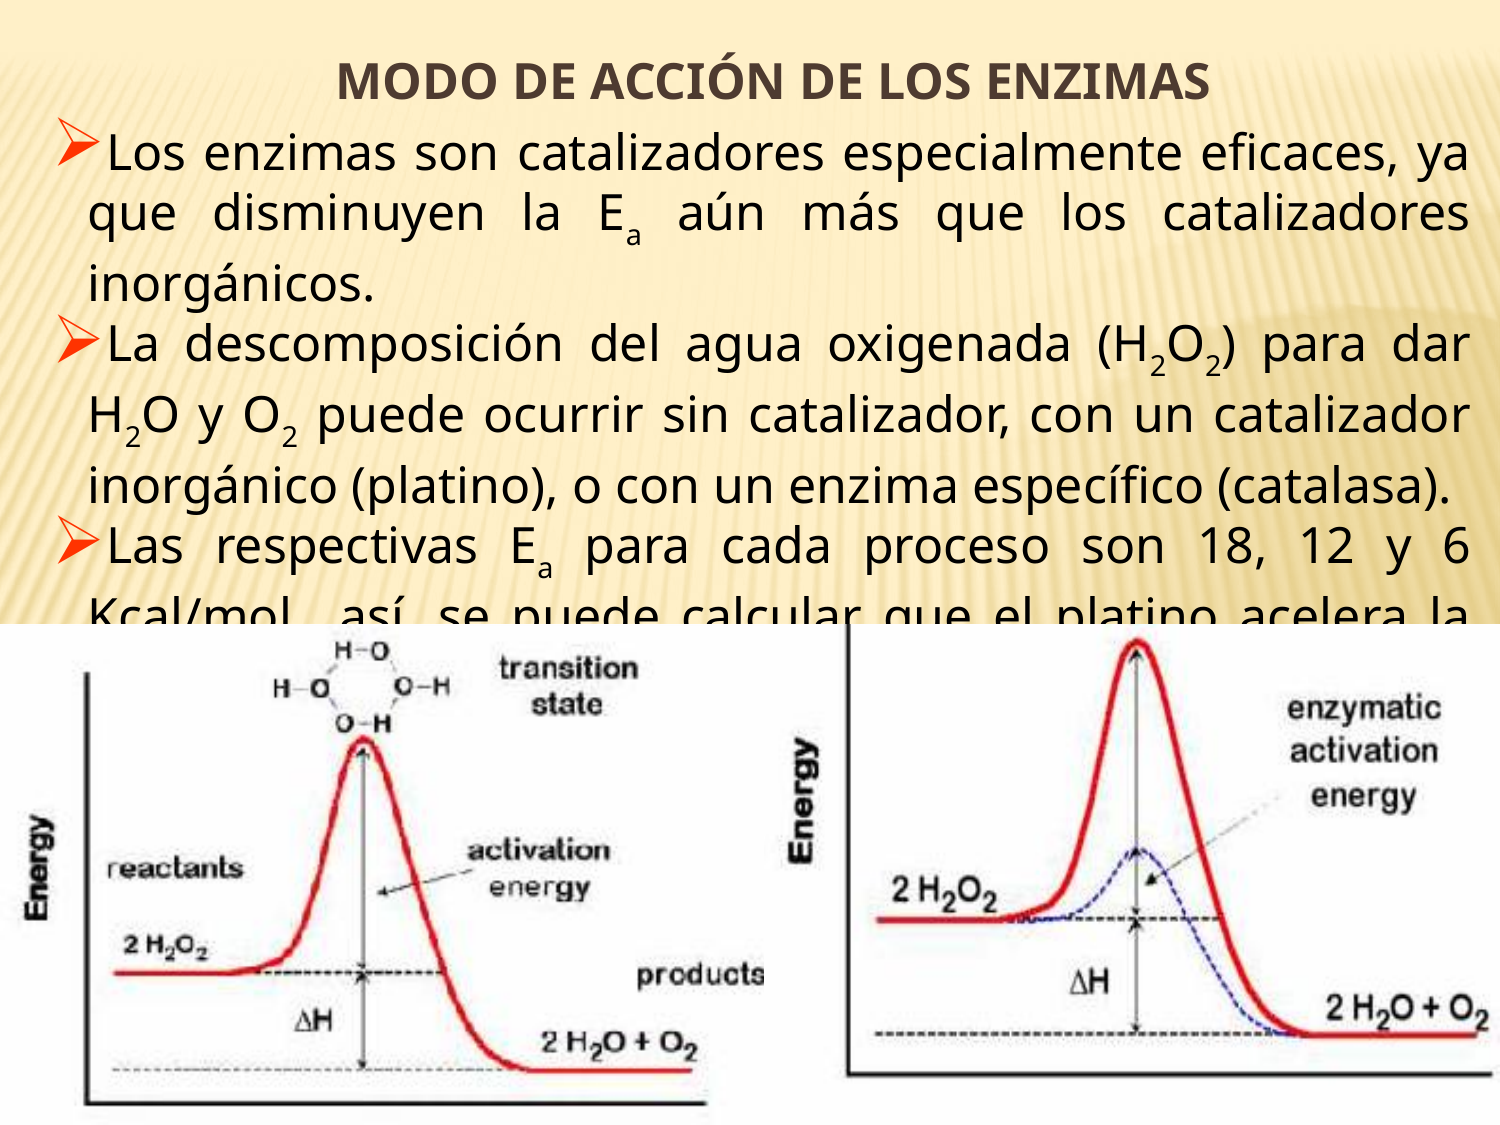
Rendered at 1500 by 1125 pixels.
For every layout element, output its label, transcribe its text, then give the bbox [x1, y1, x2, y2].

text_box MODO DE ACCIÓN DE LOS ENZIMAS [171, 42, 1377, 118]
picture [0, 624, 1500, 1125]
text_box Los enzimas son catalizadores especialmente eficaces, ya que disminuyen la Ea aún más que los catalizadores inorgánicos. La descomposición del agua oxigenada (H2O2) para dar H2O y O2 puede ocurrir sin catalizador, con un catalizador inorgánico (platino), o con un enzima específico (catalasa). Las respectivas Ea para cada proceso son 18, 12 y 6 Kcal/mol., así, se puede calcular que el platino acelera la reacción 20.000 veces, mientras que la catalasa la acelera 370.000 veces. [37, 113, 1487, 622]
